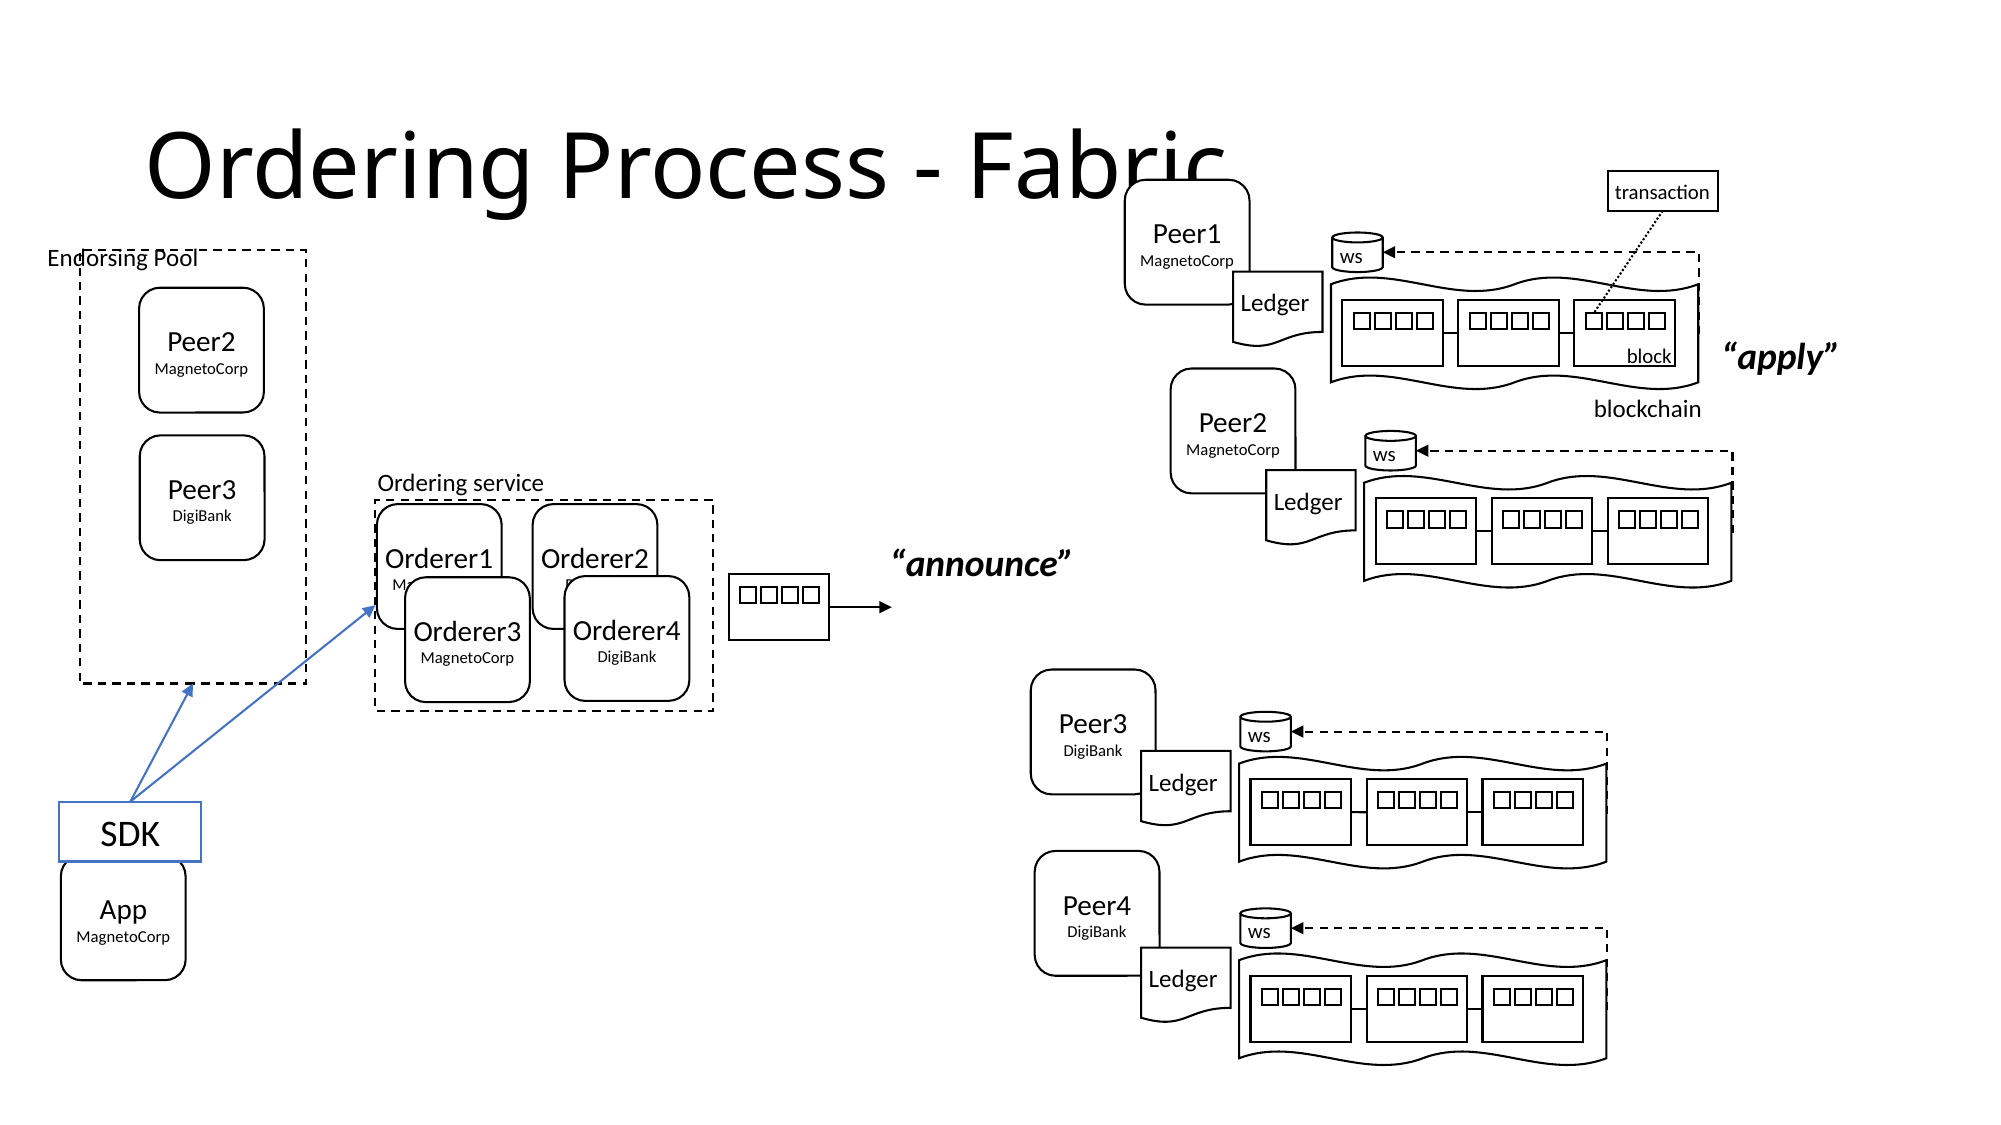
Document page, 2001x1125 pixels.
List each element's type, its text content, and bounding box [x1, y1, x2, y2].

text_box ws [1240, 711, 1291, 752]
text_box Peer4 DigiBank [1034, 850, 1160, 976]
text_box [79, 250, 307, 684]
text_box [1366, 813, 1468, 846]
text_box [1232, 232, 1699, 390]
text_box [1482, 813, 1584, 846]
title Ordering Process - Fabric [136, 59, 1863, 278]
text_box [369, 458, 714, 711]
text_box “announce” [882, 531, 1082, 592]
text_box [1239, 756, 1607, 869]
text_box SDK [59, 801, 202, 862]
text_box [1140, 908, 1607, 1066]
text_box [1593, 211, 1663, 314]
text_box Peer3 DigiBank [1030, 669, 1156, 795]
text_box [728, 573, 830, 641]
text_box Ledger [1141, 750, 1231, 826]
text_box blockchain [1586, 384, 1710, 430]
text_box Endorsing Pool [40, 233, 207, 279]
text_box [1290, 731, 1607, 813]
text_box “apply” [1713, 324, 1849, 385]
text_box transaction [1607, 170, 1718, 211]
text_box Peer1 MagnetoCorp [1124, 179, 1250, 305]
text_box Peer2 MagnetoCorp [1170, 368, 1296, 494]
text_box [1250, 778, 1352, 846]
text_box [1265, 430, 1732, 589]
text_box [130, 605, 376, 802]
text_box App MagnetoCorp [60, 862, 186, 981]
